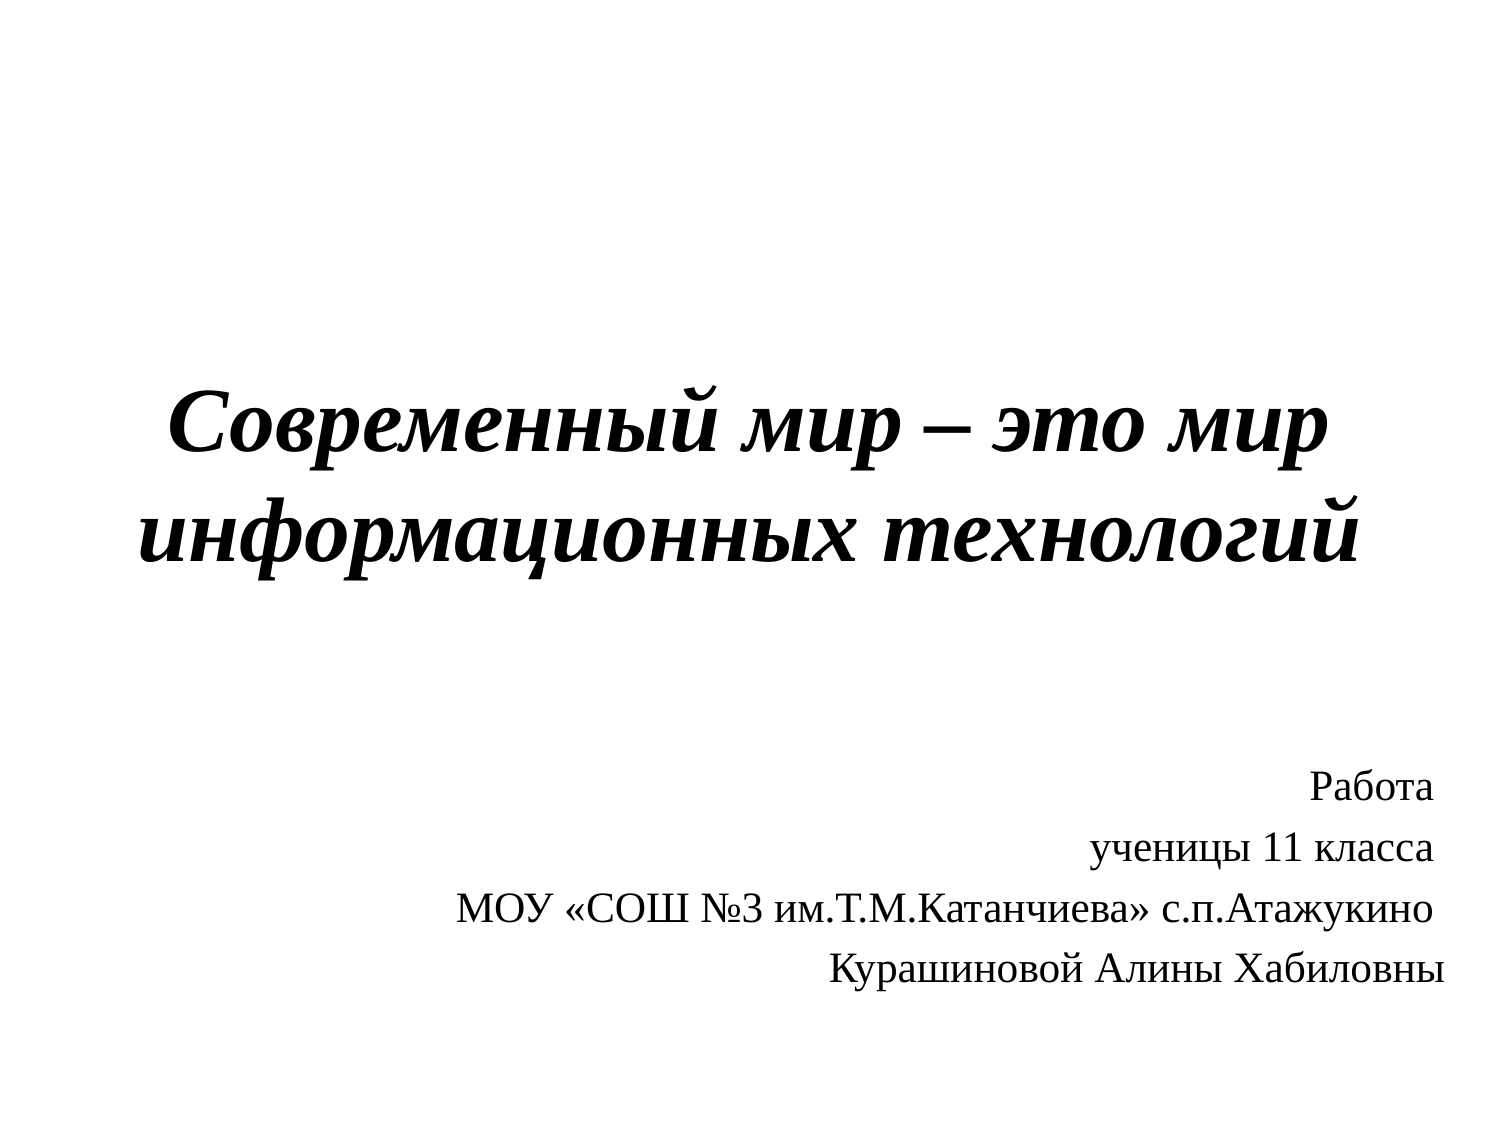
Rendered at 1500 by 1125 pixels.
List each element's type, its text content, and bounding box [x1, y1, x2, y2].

subtitle Работа ученицы 11 класса МОУ «СОШ №3 им.Т.М.Катанчиева» с.п.Атажукино Курашиновой Алины Хабиловны [410, 750, 1461, 1038]
title Современный мир – это мир информационных технологий [112, 349, 1388, 591]
